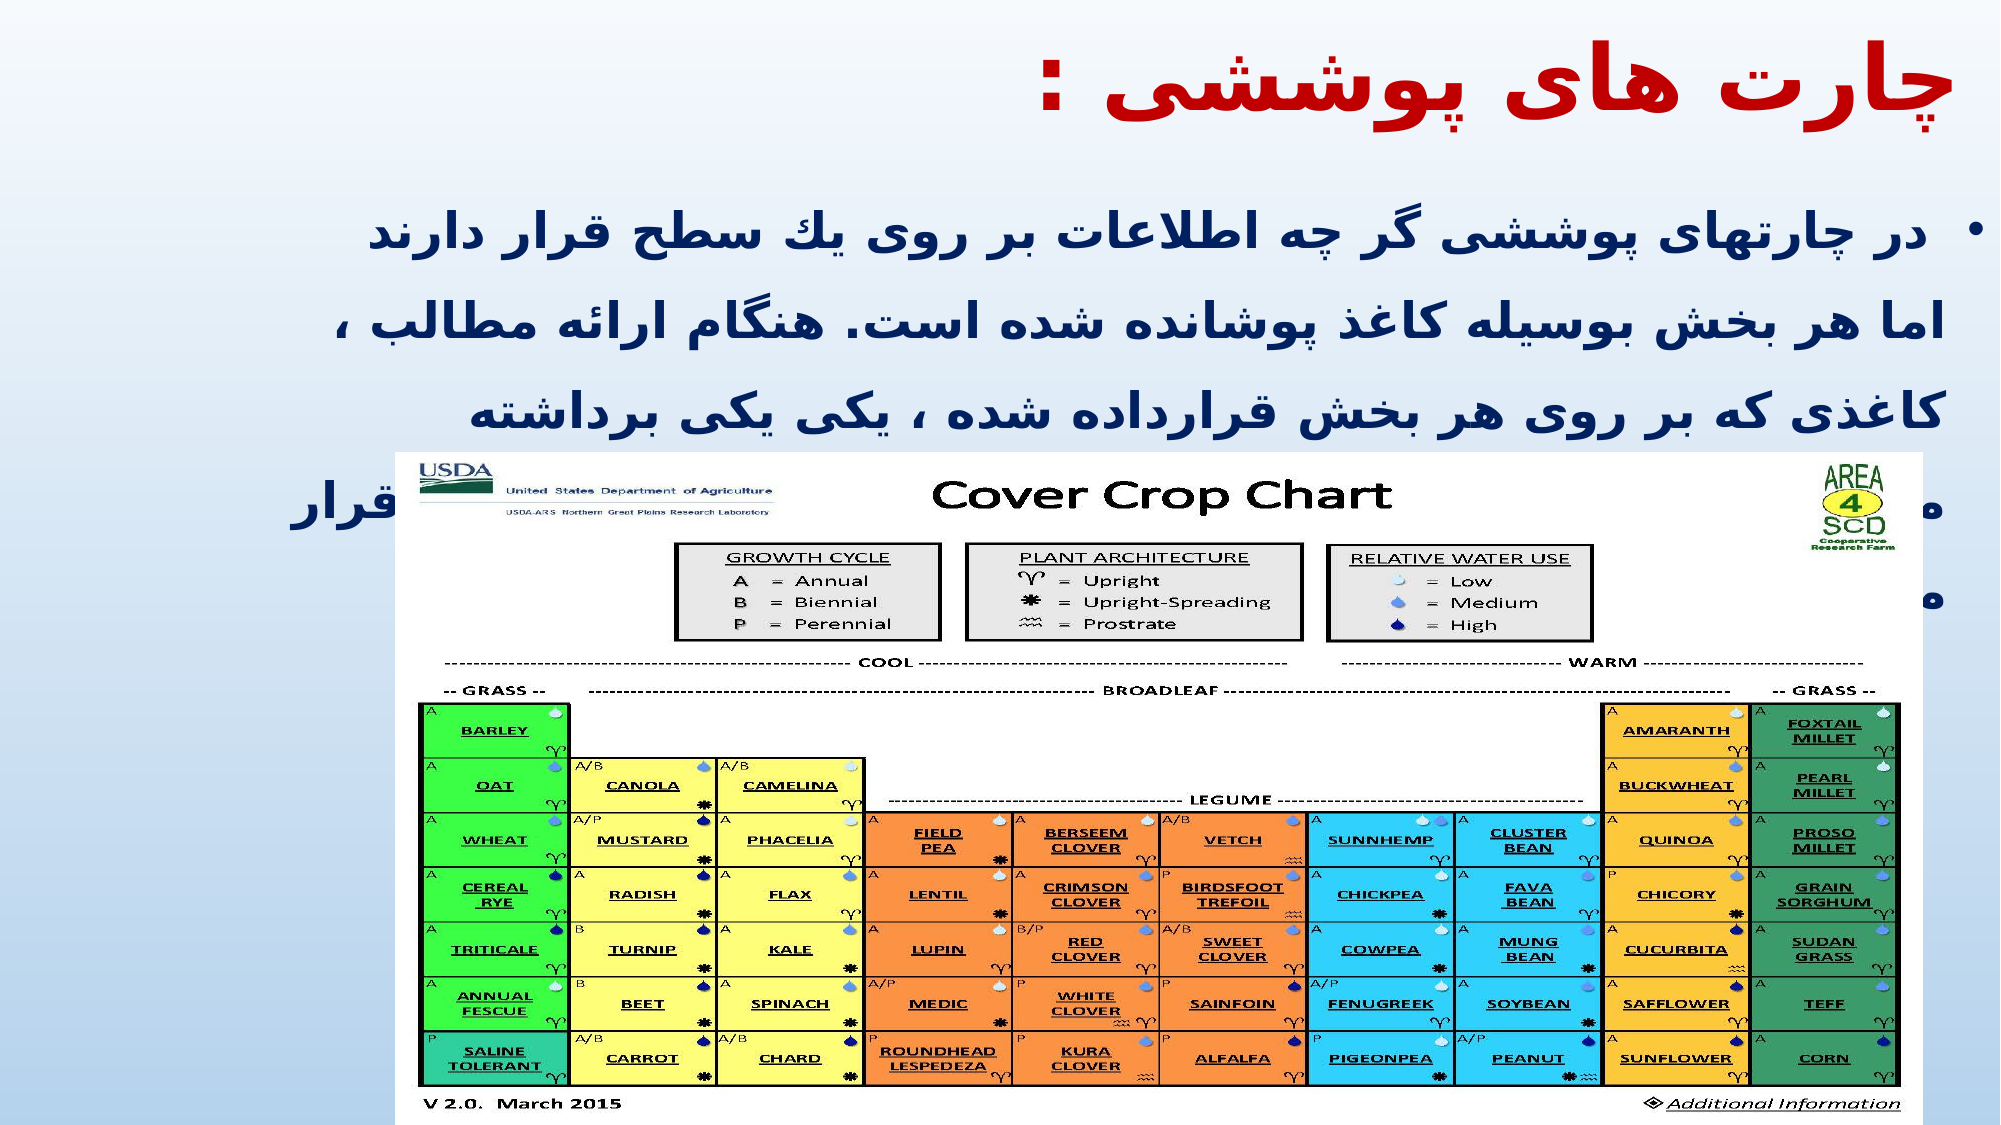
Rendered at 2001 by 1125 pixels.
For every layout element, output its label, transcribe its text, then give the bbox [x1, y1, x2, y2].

picture [395, 452, 1923, 1125]
list در چارتهای پوششی گر چه اطلاعات بر روی یك سطح قرار دارند اما هر بخش بوسیله كاغذ پوشانده شده است. هنگام ارائه مطالب ، كاغذی كه بر روی هر بخش قرارداده شده ، یكی یكی برداشته می شوند و فقط بخشی كه مورد نیاز است در مقابل دید بیننده قرار می گیرد . [275, 160, 2000, 875]
title چارت های پوششی : [251, 0, 1977, 161]
